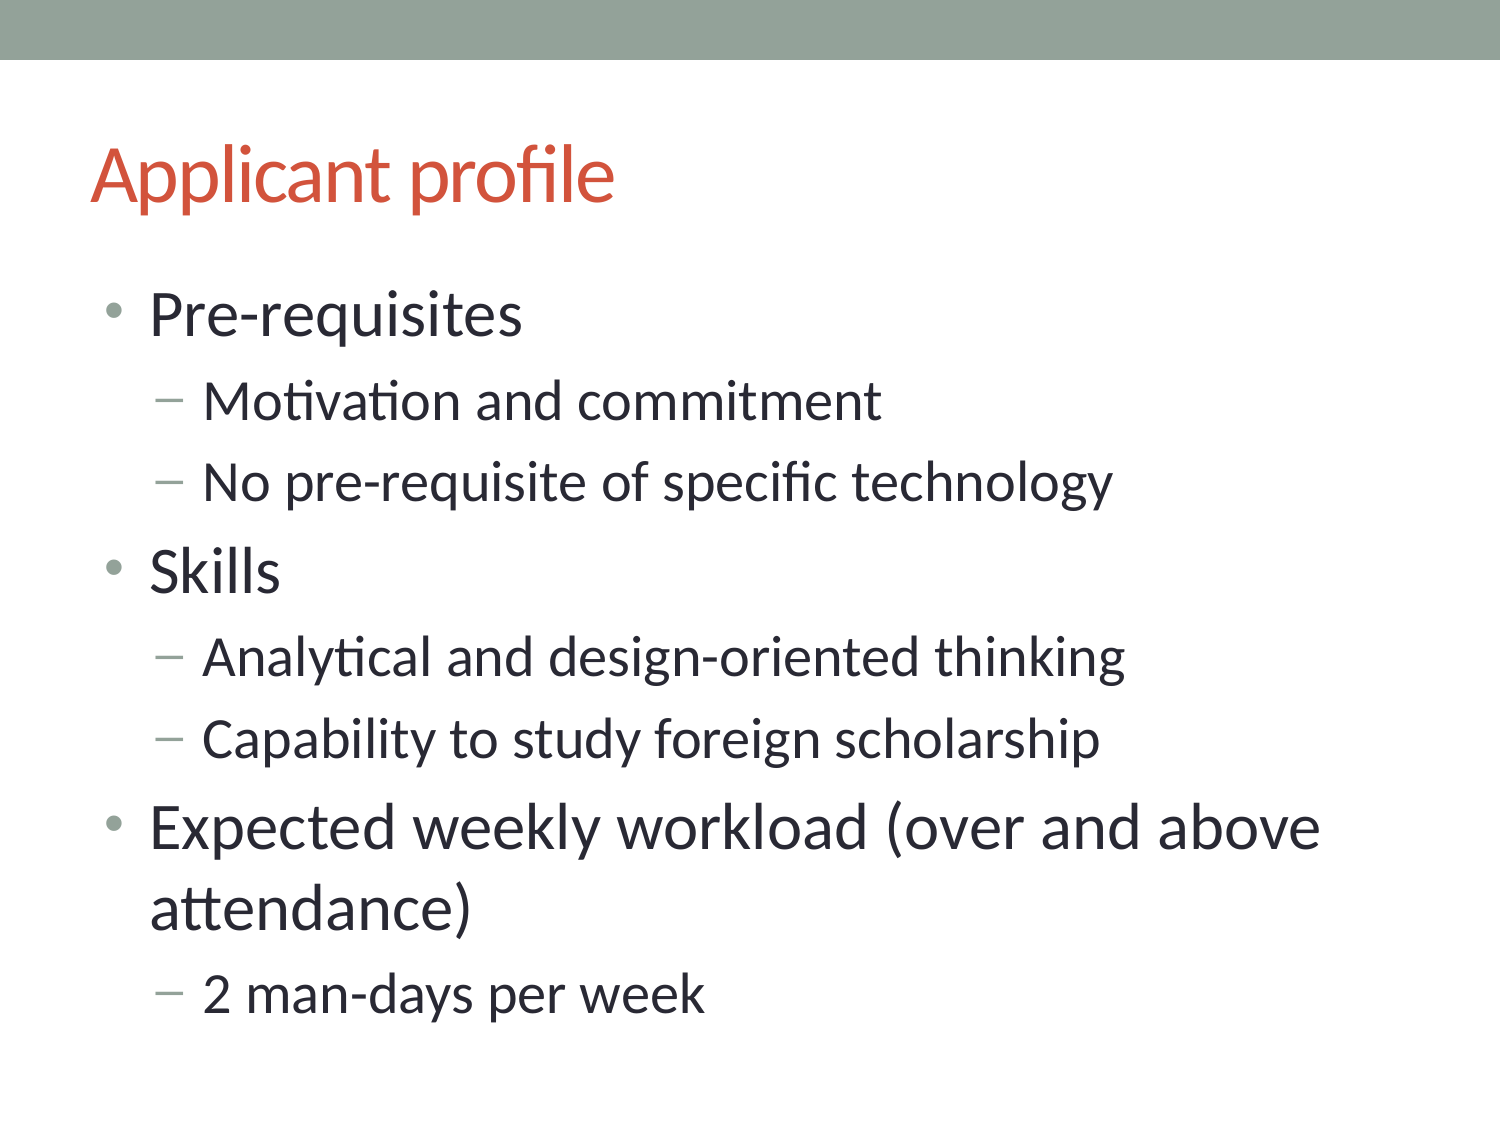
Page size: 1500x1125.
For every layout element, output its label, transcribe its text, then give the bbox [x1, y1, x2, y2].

title Applicant profile [75, 87, 1425, 250]
list Pre-requisites Motivation and commitment No pre-requisite of specific technology Skills Analytical and design-oriented thinking Capability to study foreign scholarship Expected weekly workload (over and above attendance) 2 man-days per week [75, 262, 1486, 1063]
